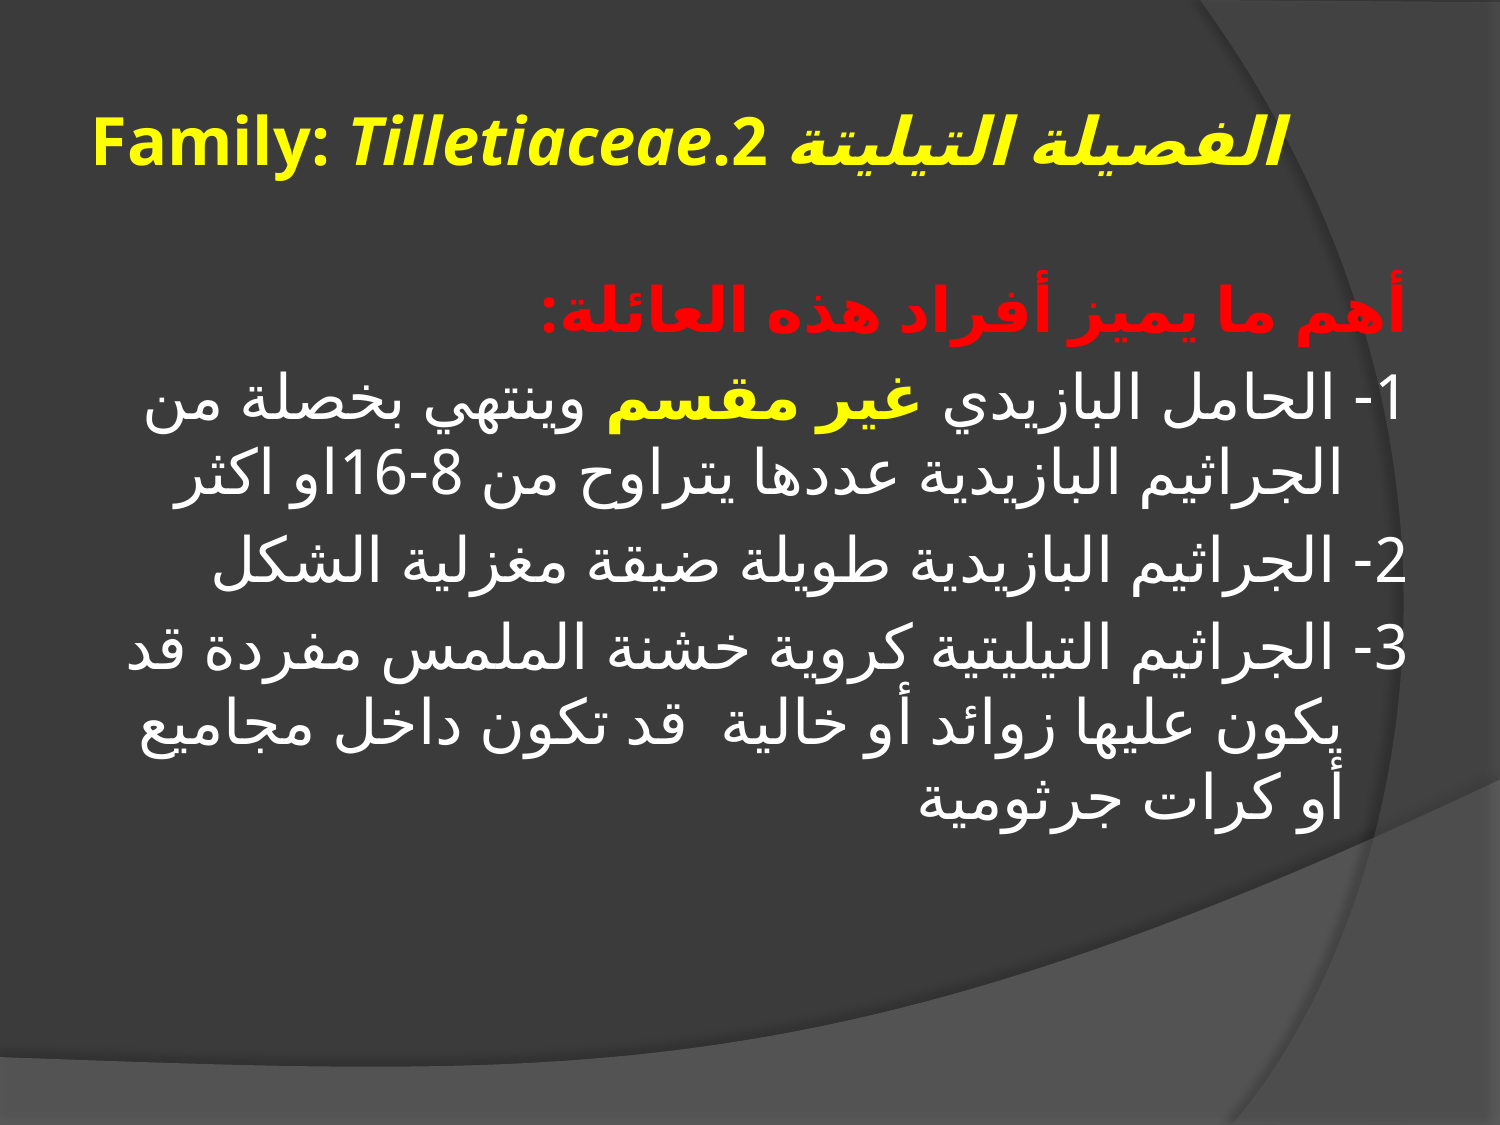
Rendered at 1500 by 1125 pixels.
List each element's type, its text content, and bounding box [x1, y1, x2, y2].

list أهم ما يميز أفراد هذه العائلة: 1- الحامل البازيدي غير مقسم وينتهي بخصلة من الجراثيم البازيدية عددها يتراوح من 8-16او اكثر 2- الجراثيم البازيدية طويلة ضيقة مغزلية الشكل 3- الجراثيم التيليتية كروية خشنة الملمس مفردة قد يكون عليها زوائد أو خالية قد تكون داخل مجاميع أو كرات جرثومية [75, 262, 1430, 1005]
title الفصيلة التيليتة 2.Family: Tilletiaceae [75, 45, 1300, 233]
